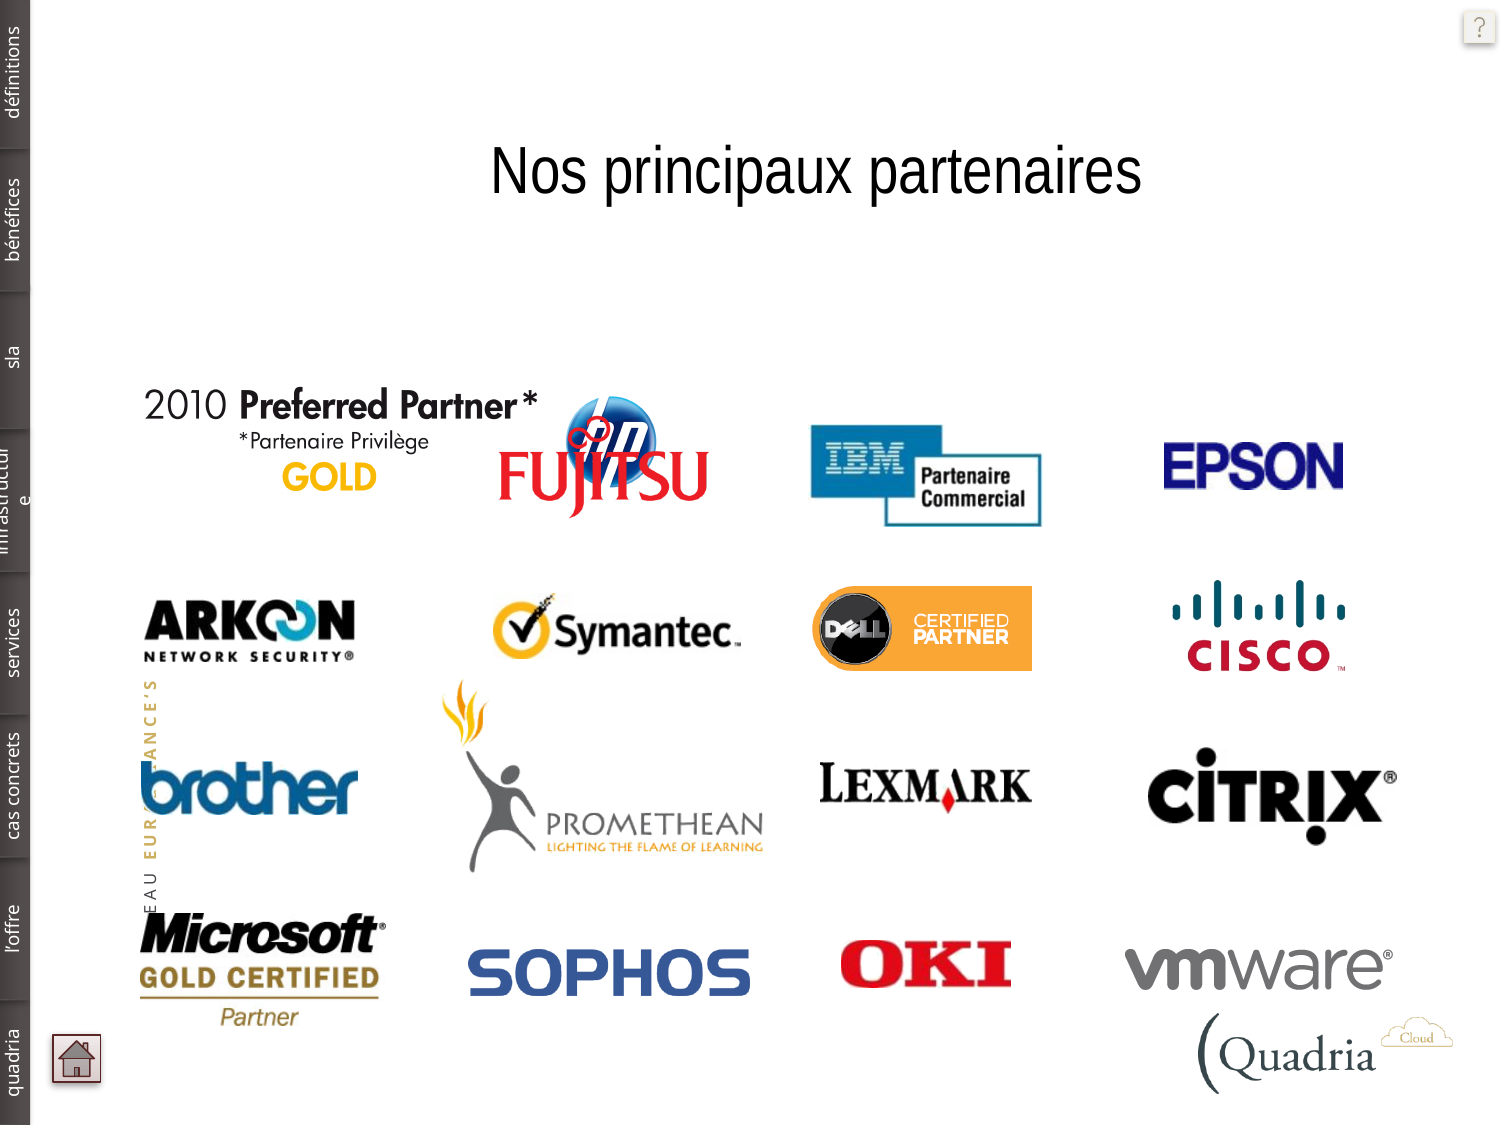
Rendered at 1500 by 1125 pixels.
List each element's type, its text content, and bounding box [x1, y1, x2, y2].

picture [1124, 948, 1394, 991]
picture [820, 762, 1032, 814]
picture [841, 940, 1011, 988]
picture [1164, 442, 1344, 491]
picture [108, 337, 715, 528]
picture [434, 669, 773, 883]
picture [144, 599, 356, 662]
title Nos principaux partenaires [206, 90, 1428, 244]
picture [1198, 1013, 1453, 1094]
picture [808, 424, 1044, 528]
picture [1148, 747, 1397, 847]
picture [492, 593, 741, 660]
picture [1153, 562, 1365, 691]
picture [812, 585, 1032, 672]
picture [468, 948, 751, 997]
picture [140, 913, 387, 1026]
picture [141, 760, 358, 815]
